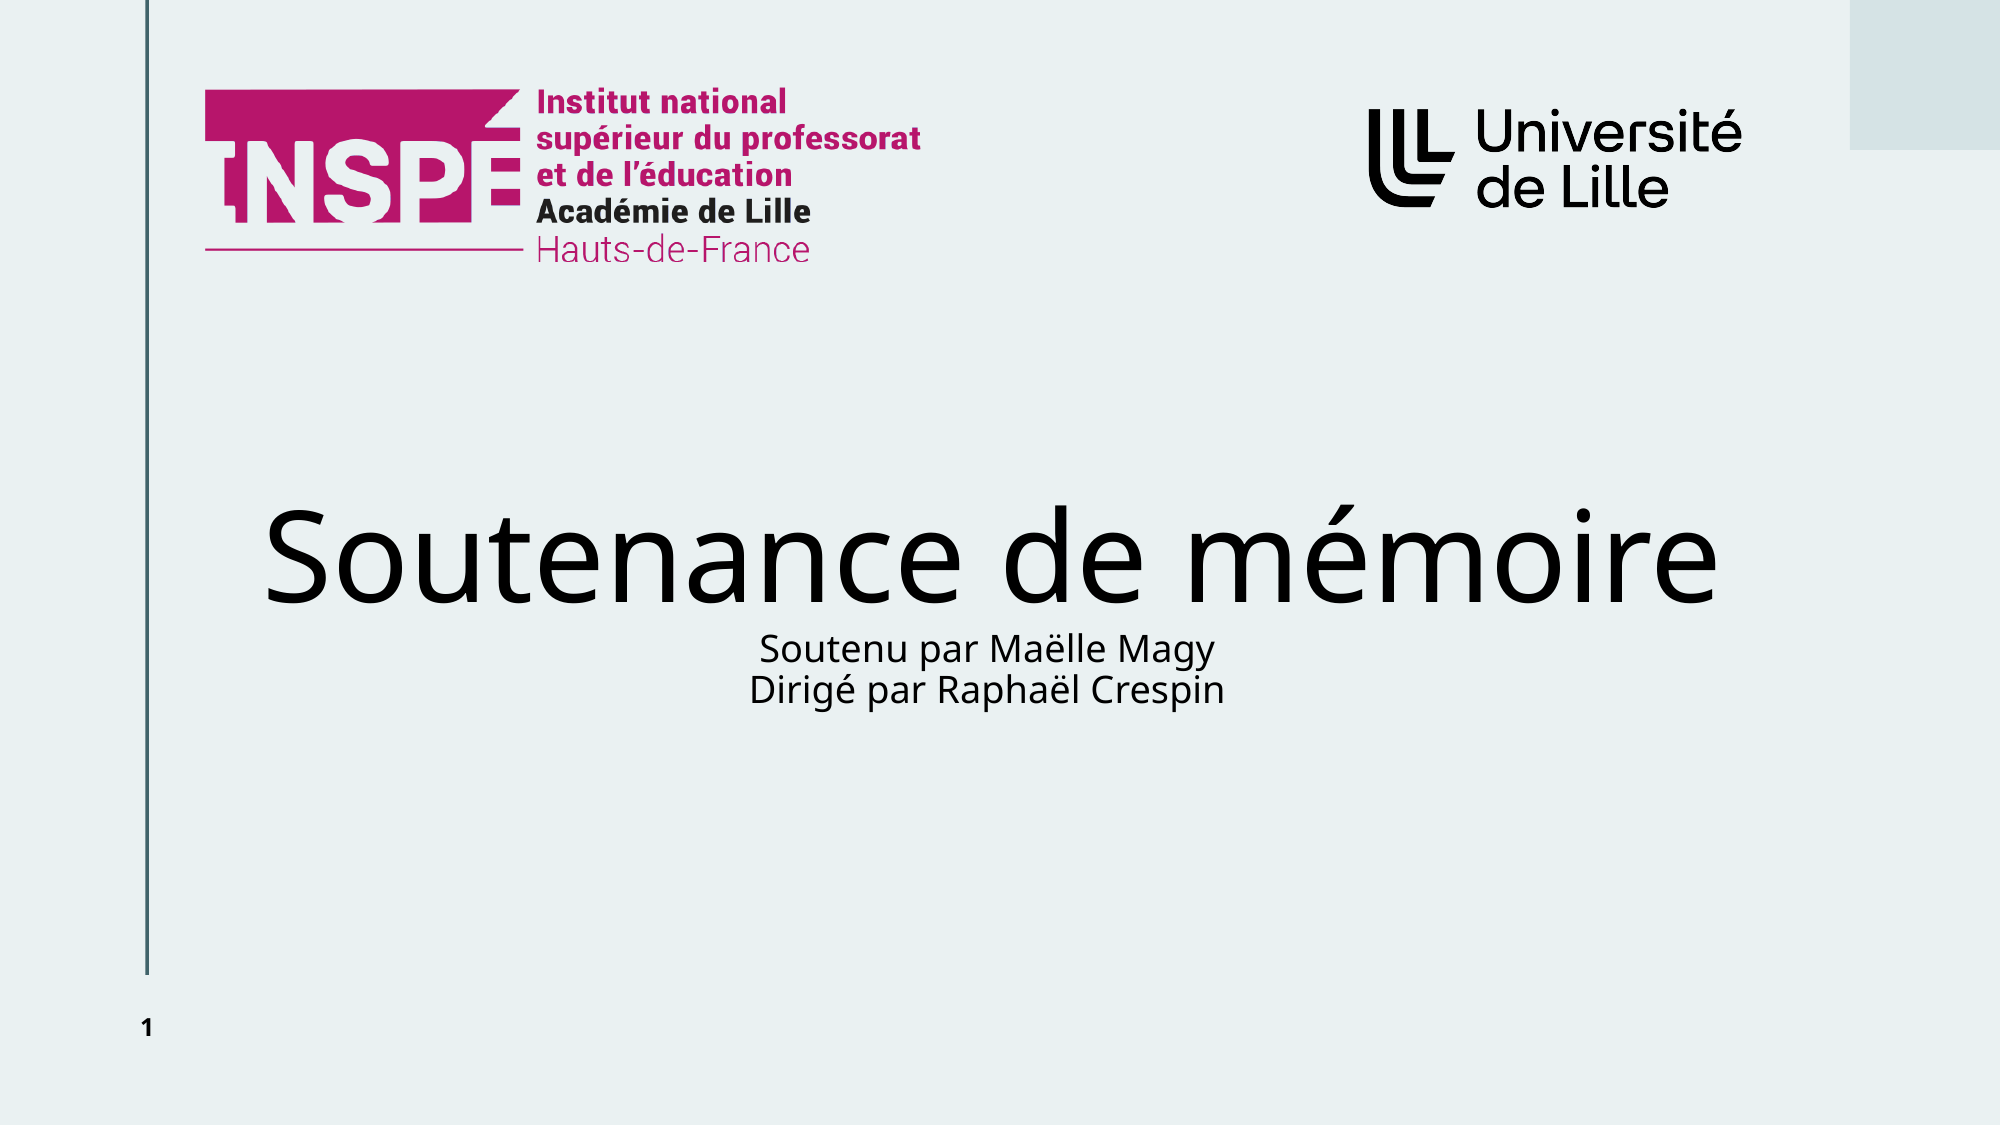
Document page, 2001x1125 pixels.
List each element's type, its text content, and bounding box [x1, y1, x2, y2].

picture [1316, 57, 1793, 260]
picture [173, 57, 953, 290]
title Soutenance de mémoire Soutenu par Maëlle Magy Dirigé par Raphaël Crespin [0, 485, 2000, 720]
slide_number 1 [67, 975, 227, 1082]
